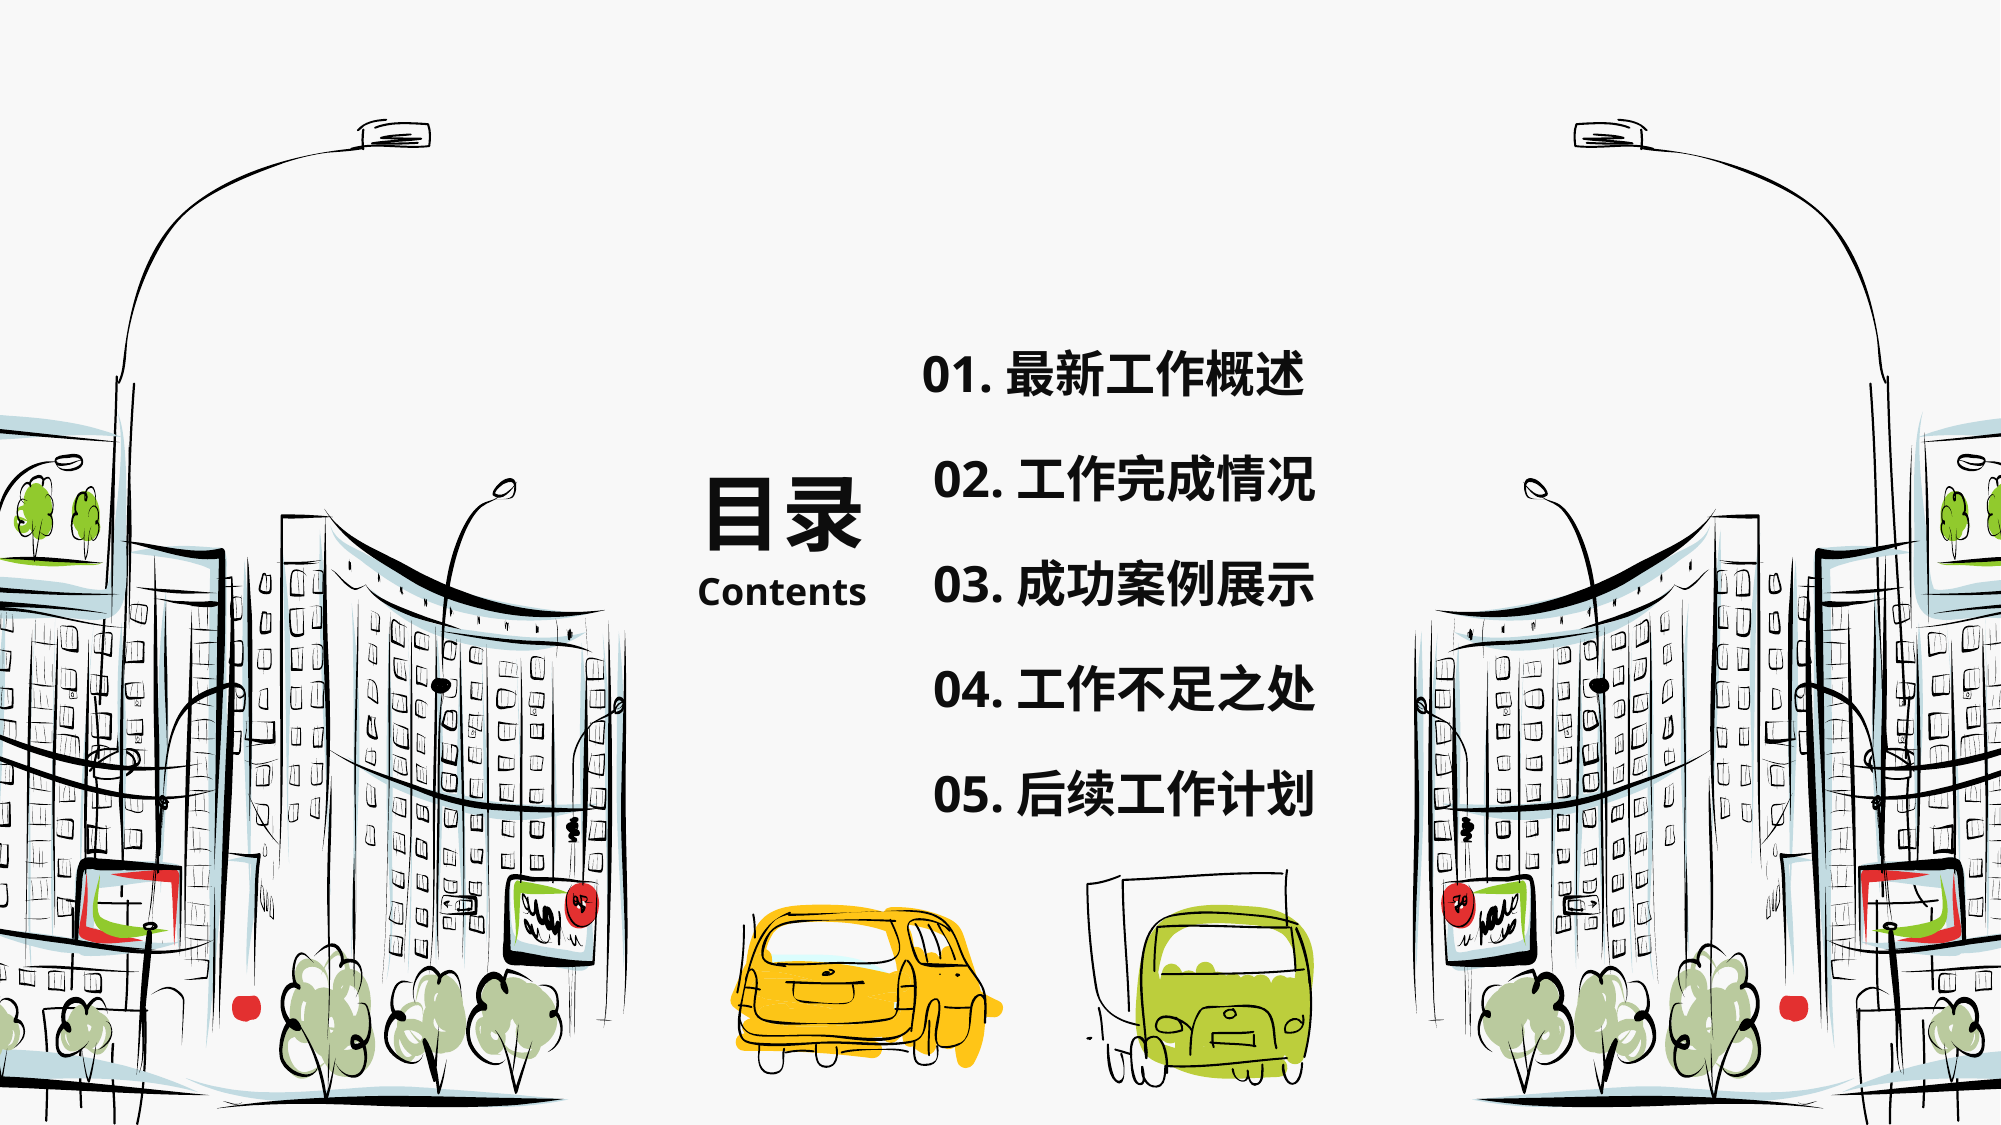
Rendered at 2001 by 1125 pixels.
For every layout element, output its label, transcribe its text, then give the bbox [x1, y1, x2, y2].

picture [0, 118, 664, 1125]
text_box 01.最新工作概述 02.工作完成情况 03.成功案例展示 04.工作不足之处 05.后续工作计划 [885, 289, 1365, 830]
text_box 目录 [664, 453, 885, 560]
picture [1061, 840, 1348, 1100]
picture [1377, 118, 2000, 1125]
picture [710, 875, 1033, 1107]
text_box Contents [664, 560, 885, 621]
